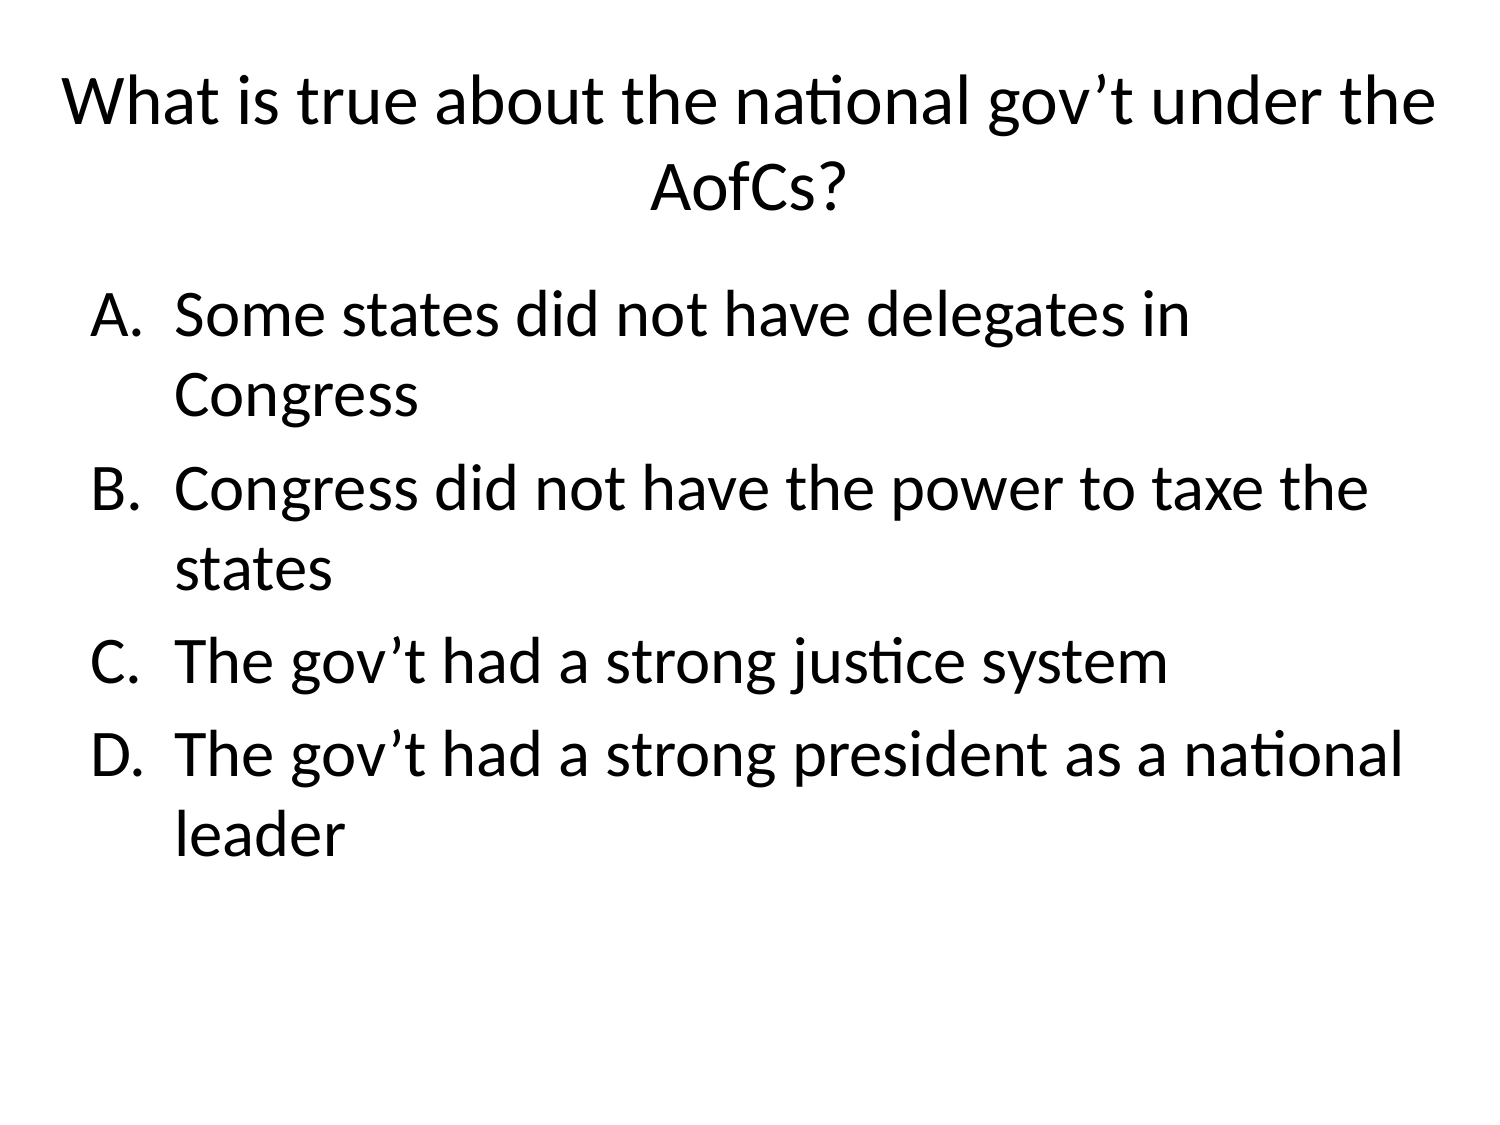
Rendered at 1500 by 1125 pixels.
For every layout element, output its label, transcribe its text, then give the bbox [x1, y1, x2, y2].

list Some states did not have delegates in Congress Congress did not have the power to taxe the states The gov’t had a strong justice system The gov’t had a strong president as a national leader [75, 262, 1425, 1005]
title What is true about the national gov’t under the AofCs? [0, 45, 1500, 233]
